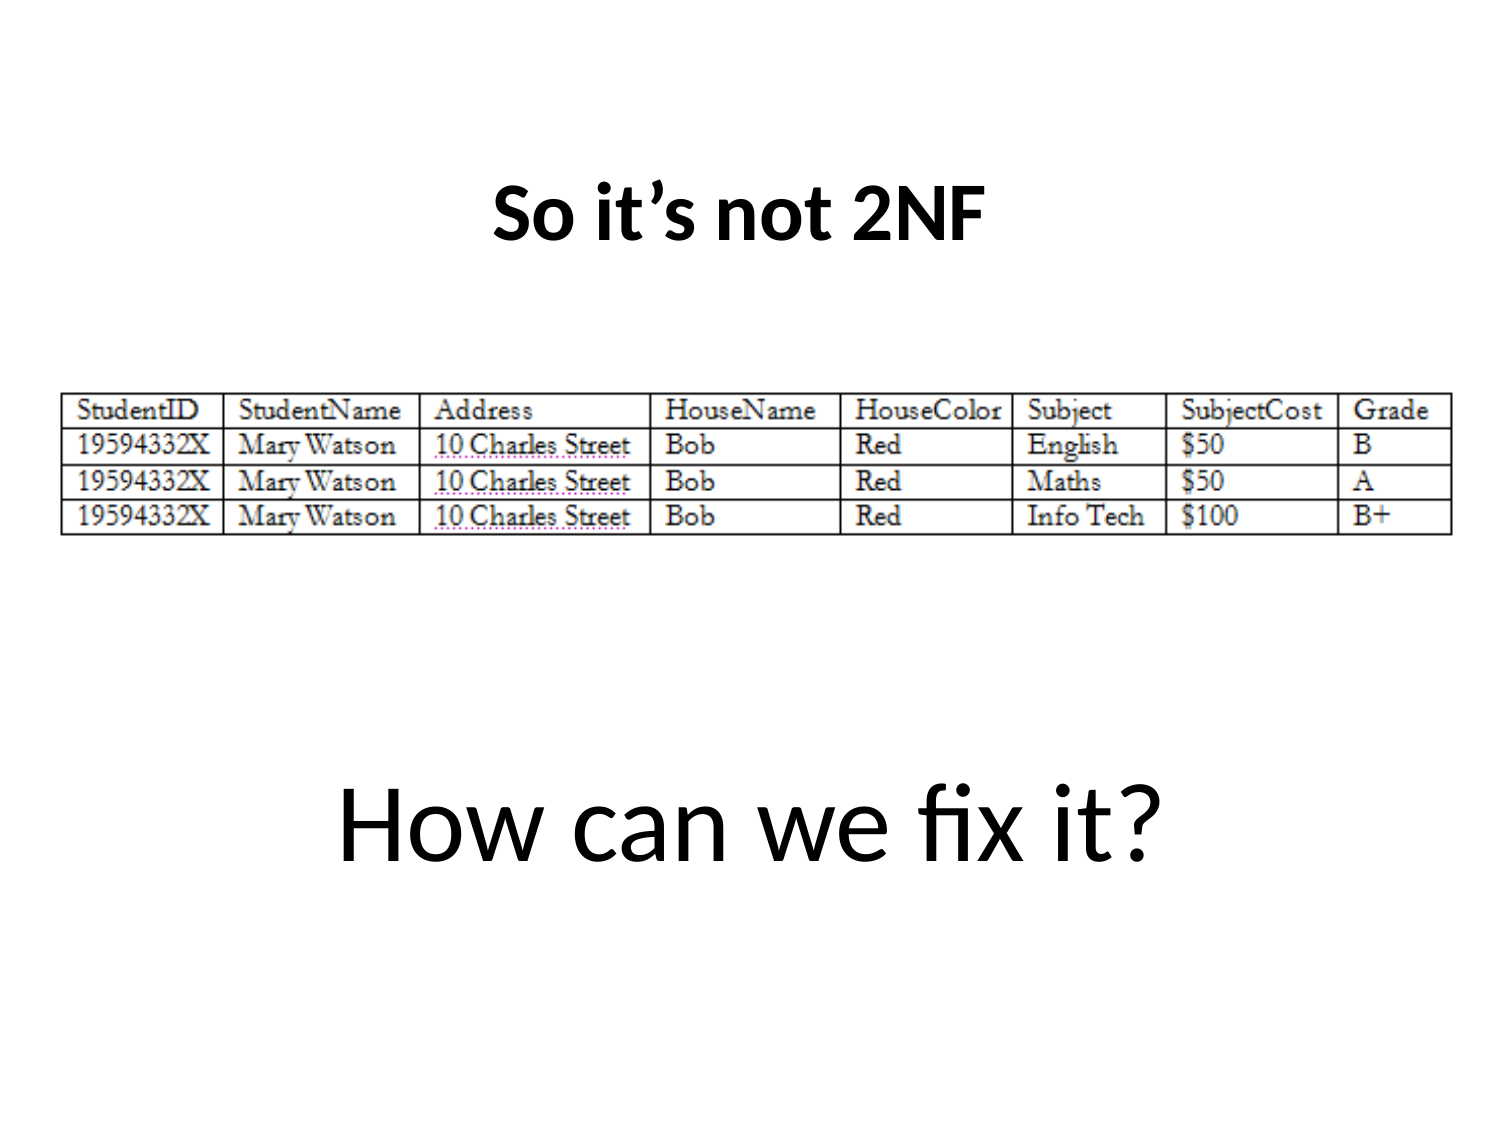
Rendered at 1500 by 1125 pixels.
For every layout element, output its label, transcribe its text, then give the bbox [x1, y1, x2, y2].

text_box How can we fix it? [76, 586, 1427, 1047]
title So it’s not 2NF [64, 113, 1415, 302]
picture [52, 385, 1460, 542]
